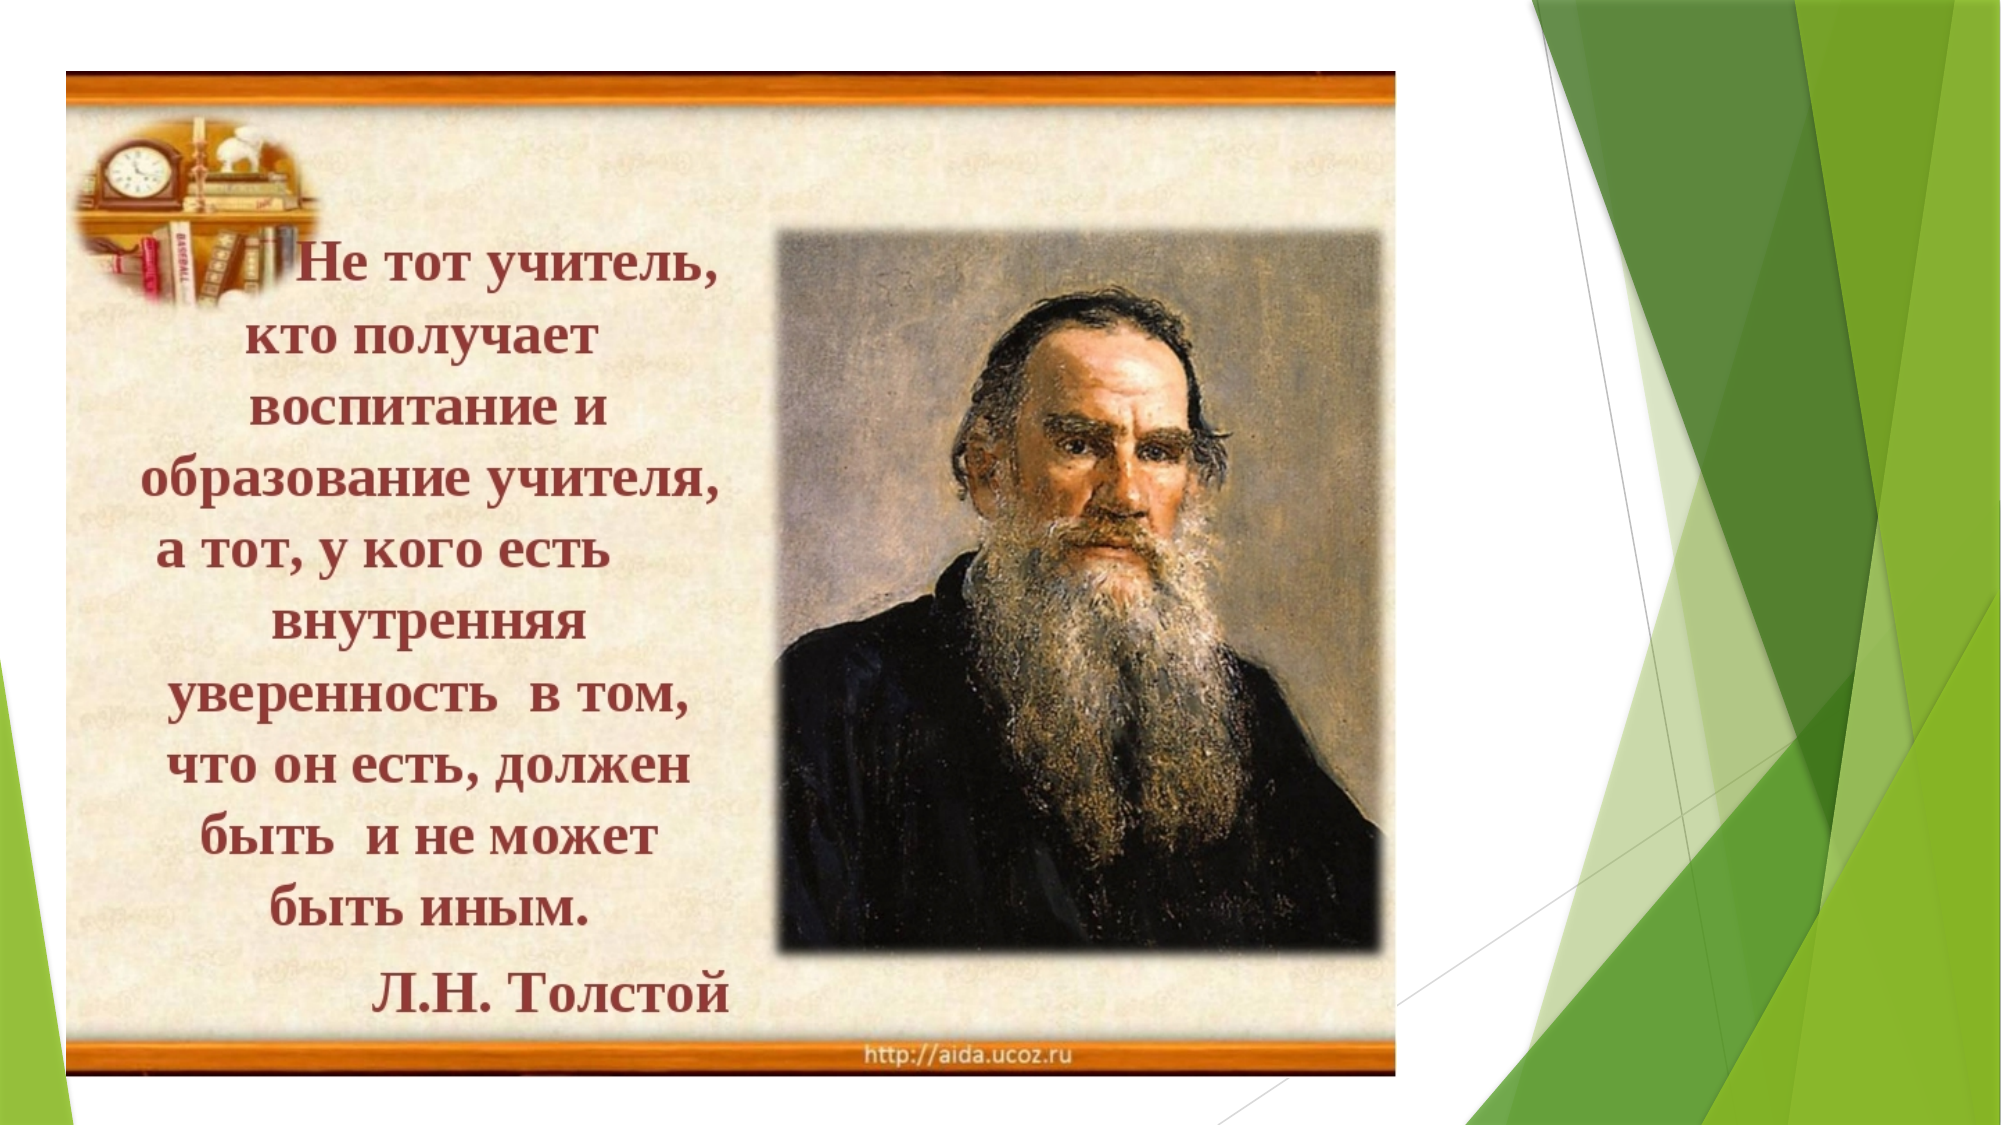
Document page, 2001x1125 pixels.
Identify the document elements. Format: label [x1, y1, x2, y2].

picture [66, 70, 1398, 1078]
